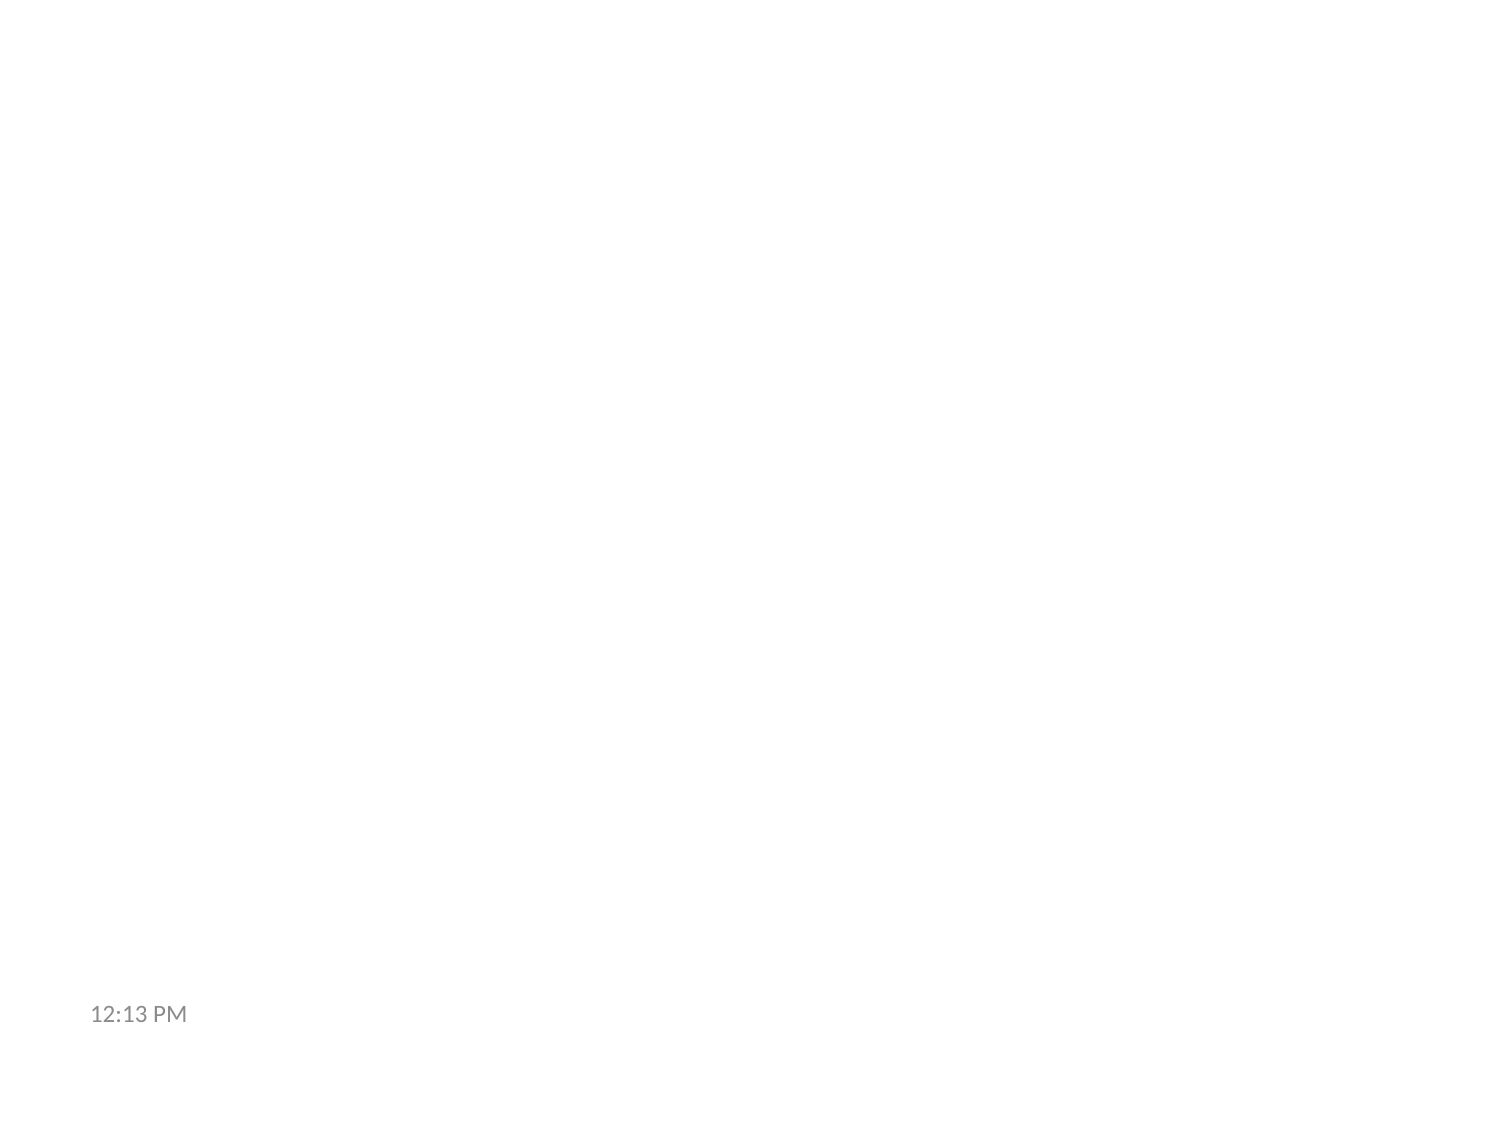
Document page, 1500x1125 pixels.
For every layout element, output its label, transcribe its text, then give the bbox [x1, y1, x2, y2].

text_box 3:35 PM [75, 982, 425, 1043]
